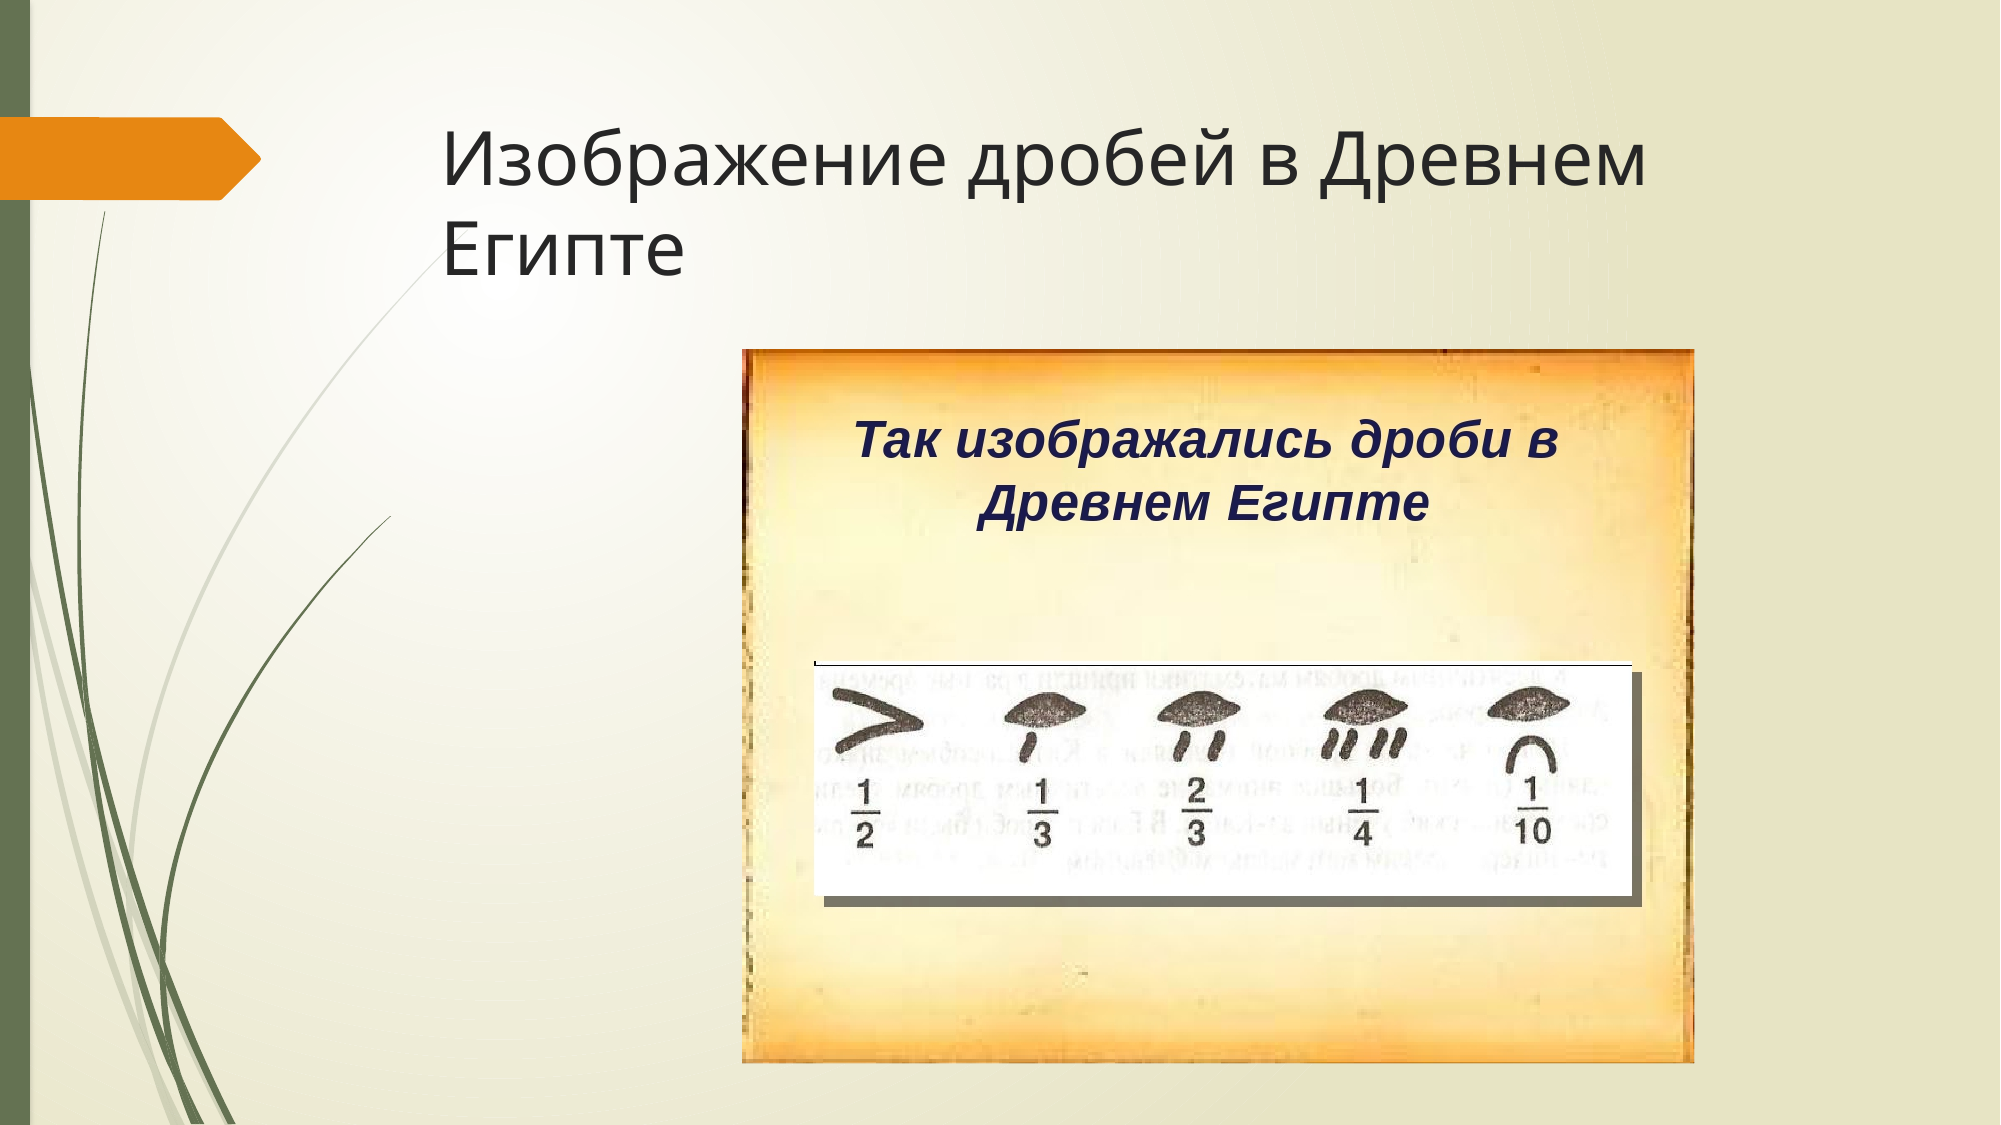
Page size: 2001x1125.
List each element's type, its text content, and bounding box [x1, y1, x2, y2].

title Изображение дробей в Древнем Египте [425, 102, 1888, 313]
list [742, 349, 1695, 1065]
